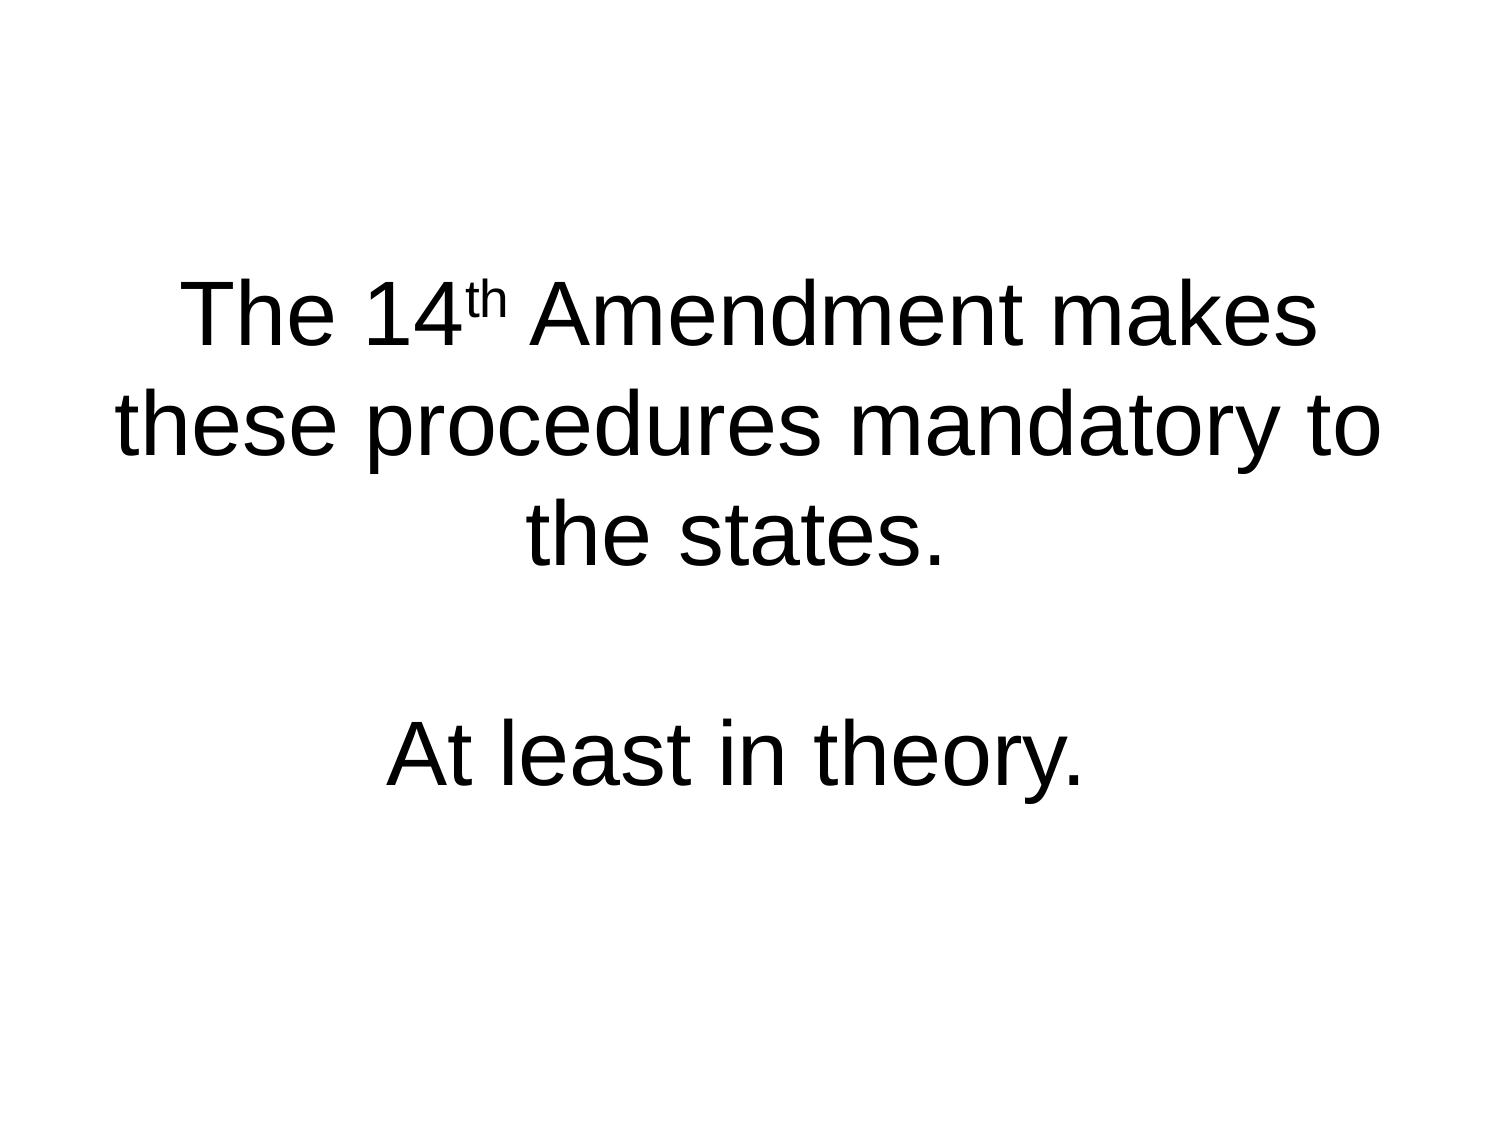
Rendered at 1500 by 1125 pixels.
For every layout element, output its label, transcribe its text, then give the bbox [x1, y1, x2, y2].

title The 14th Amendment makes these procedures mandatory to the states. At least in theory. [74, 44, 1426, 1013]
